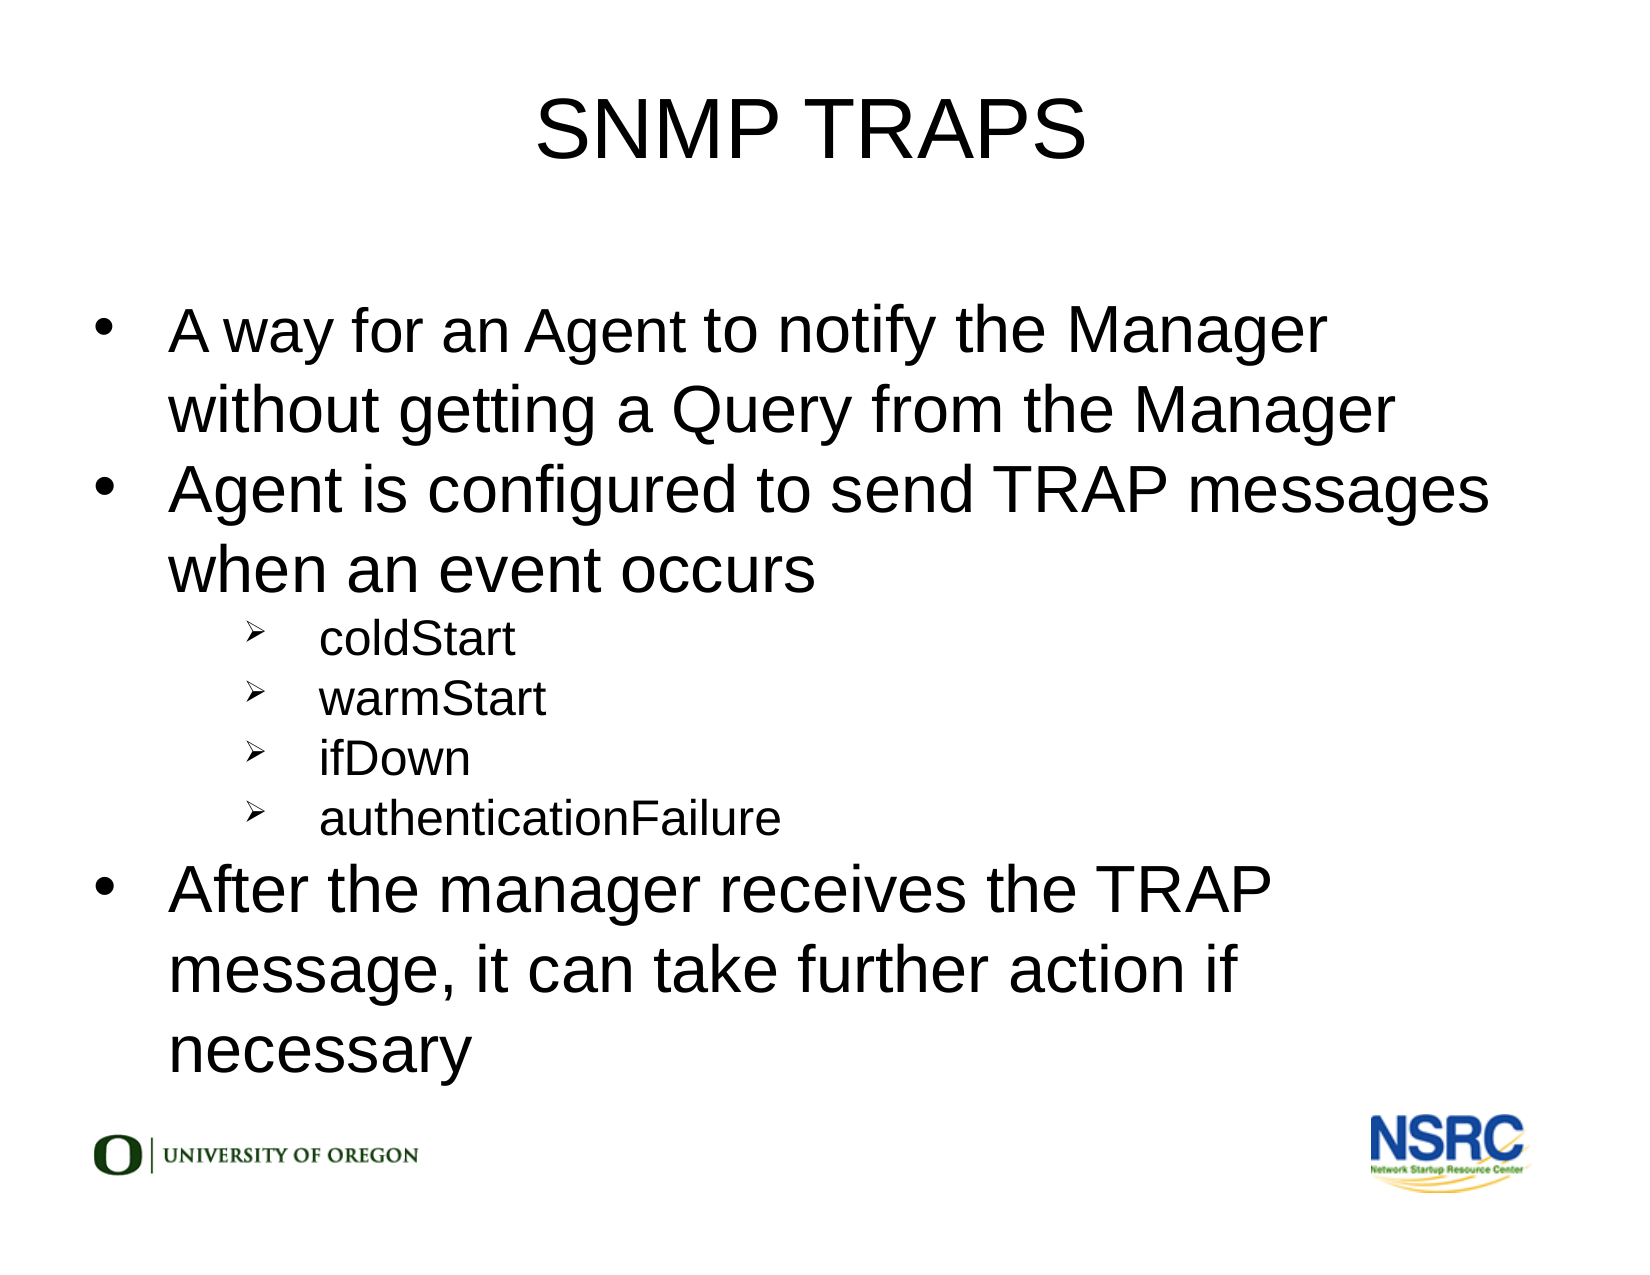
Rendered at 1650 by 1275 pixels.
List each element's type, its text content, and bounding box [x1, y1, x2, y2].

text_box SNMP TRAPS [133, 58, 1491, 191]
picture [92, 1133, 420, 1177]
text_box A way for an Agent to notify the Manager without getting a Query from the Manager Agent is configured to send TRAP messages when an event occurs coldStart warmStart ifDown authenticationFailure After the manager receives the TRAP message, it can take further action if necessary [93, 210, 1512, 1085]
picture [1371, 1114, 1532, 1193]
